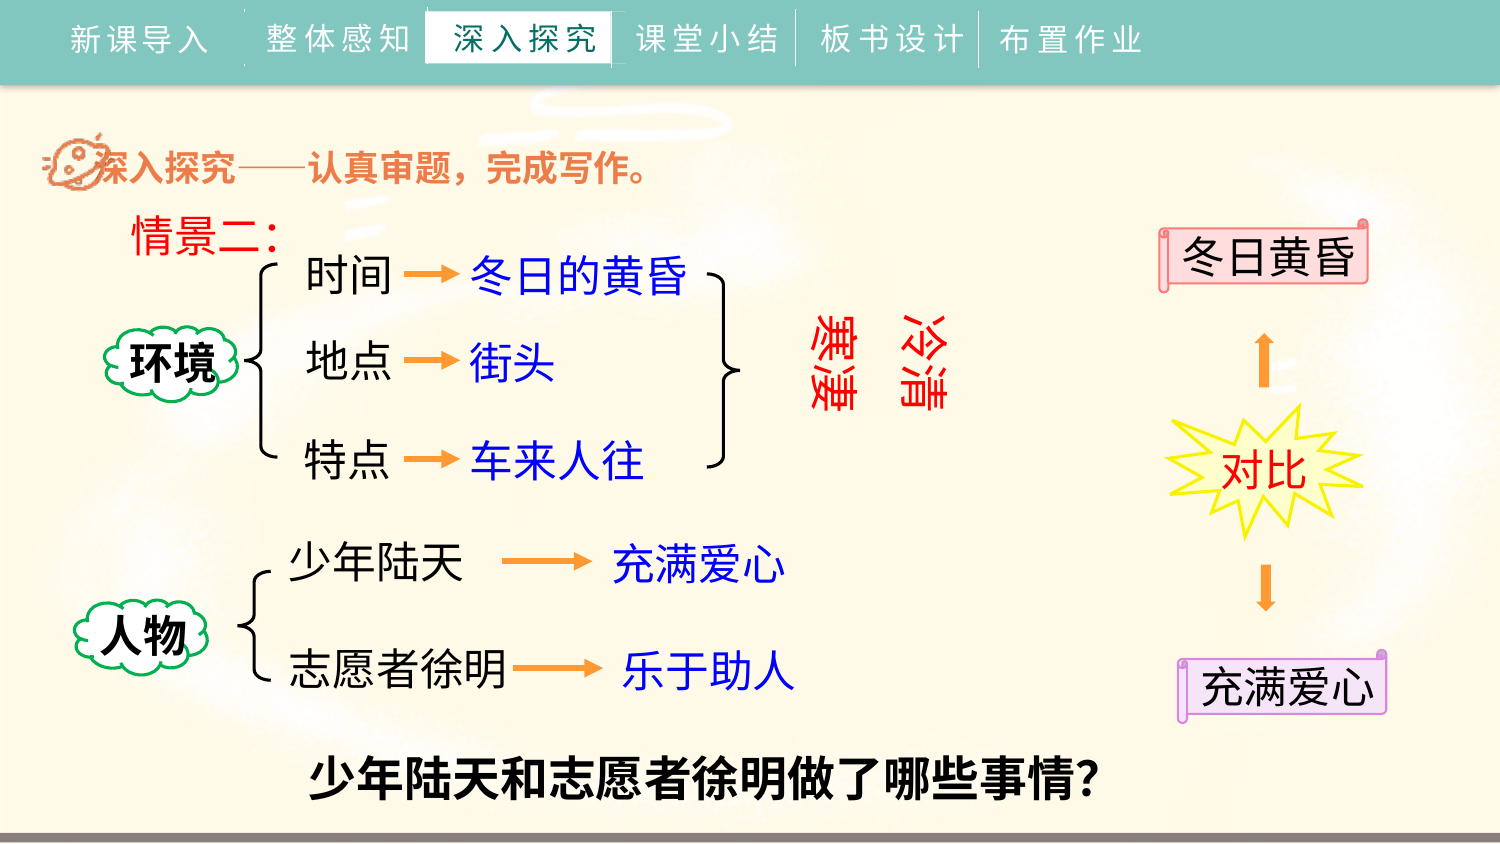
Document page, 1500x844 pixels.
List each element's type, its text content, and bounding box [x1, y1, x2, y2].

text_box 深入探究——认真审题，完成写作。 [120, 134, 1347, 198]
text_box [244, 262, 278, 459]
text_box 少年陆天和志愿者徐明做了哪些事情？ [296, 742, 1136, 812]
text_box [512, 635, 813, 705]
picture [38, 122, 120, 204]
text_box 冷清 寒凄 [792, 307, 997, 421]
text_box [104, 325, 238, 402]
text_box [1168, 406, 1363, 537]
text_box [74, 598, 208, 675]
text_box 少年陆天 [277, 529, 475, 593]
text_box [1177, 649, 1392, 724]
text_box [404, 241, 705, 310]
text_box 时间 [294, 241, 404, 306]
text_box [1251, 331, 1277, 389]
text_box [1159, 219, 1373, 293]
text_box 情景二： [119, 203, 317, 267]
text_box 特点 [292, 426, 403, 491]
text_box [404, 328, 573, 397]
text_box [0, 832, 1500, 843]
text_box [0, 0, 1500, 86]
text_box 志愿者徐明 [277, 635, 512, 700]
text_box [404, 426, 661, 495]
text_box 地点 [294, 328, 404, 393]
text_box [502, 528, 803, 598]
text_box [1253, 563, 1279, 614]
text_box [706, 272, 741, 469]
text_box [237, 569, 271, 682]
